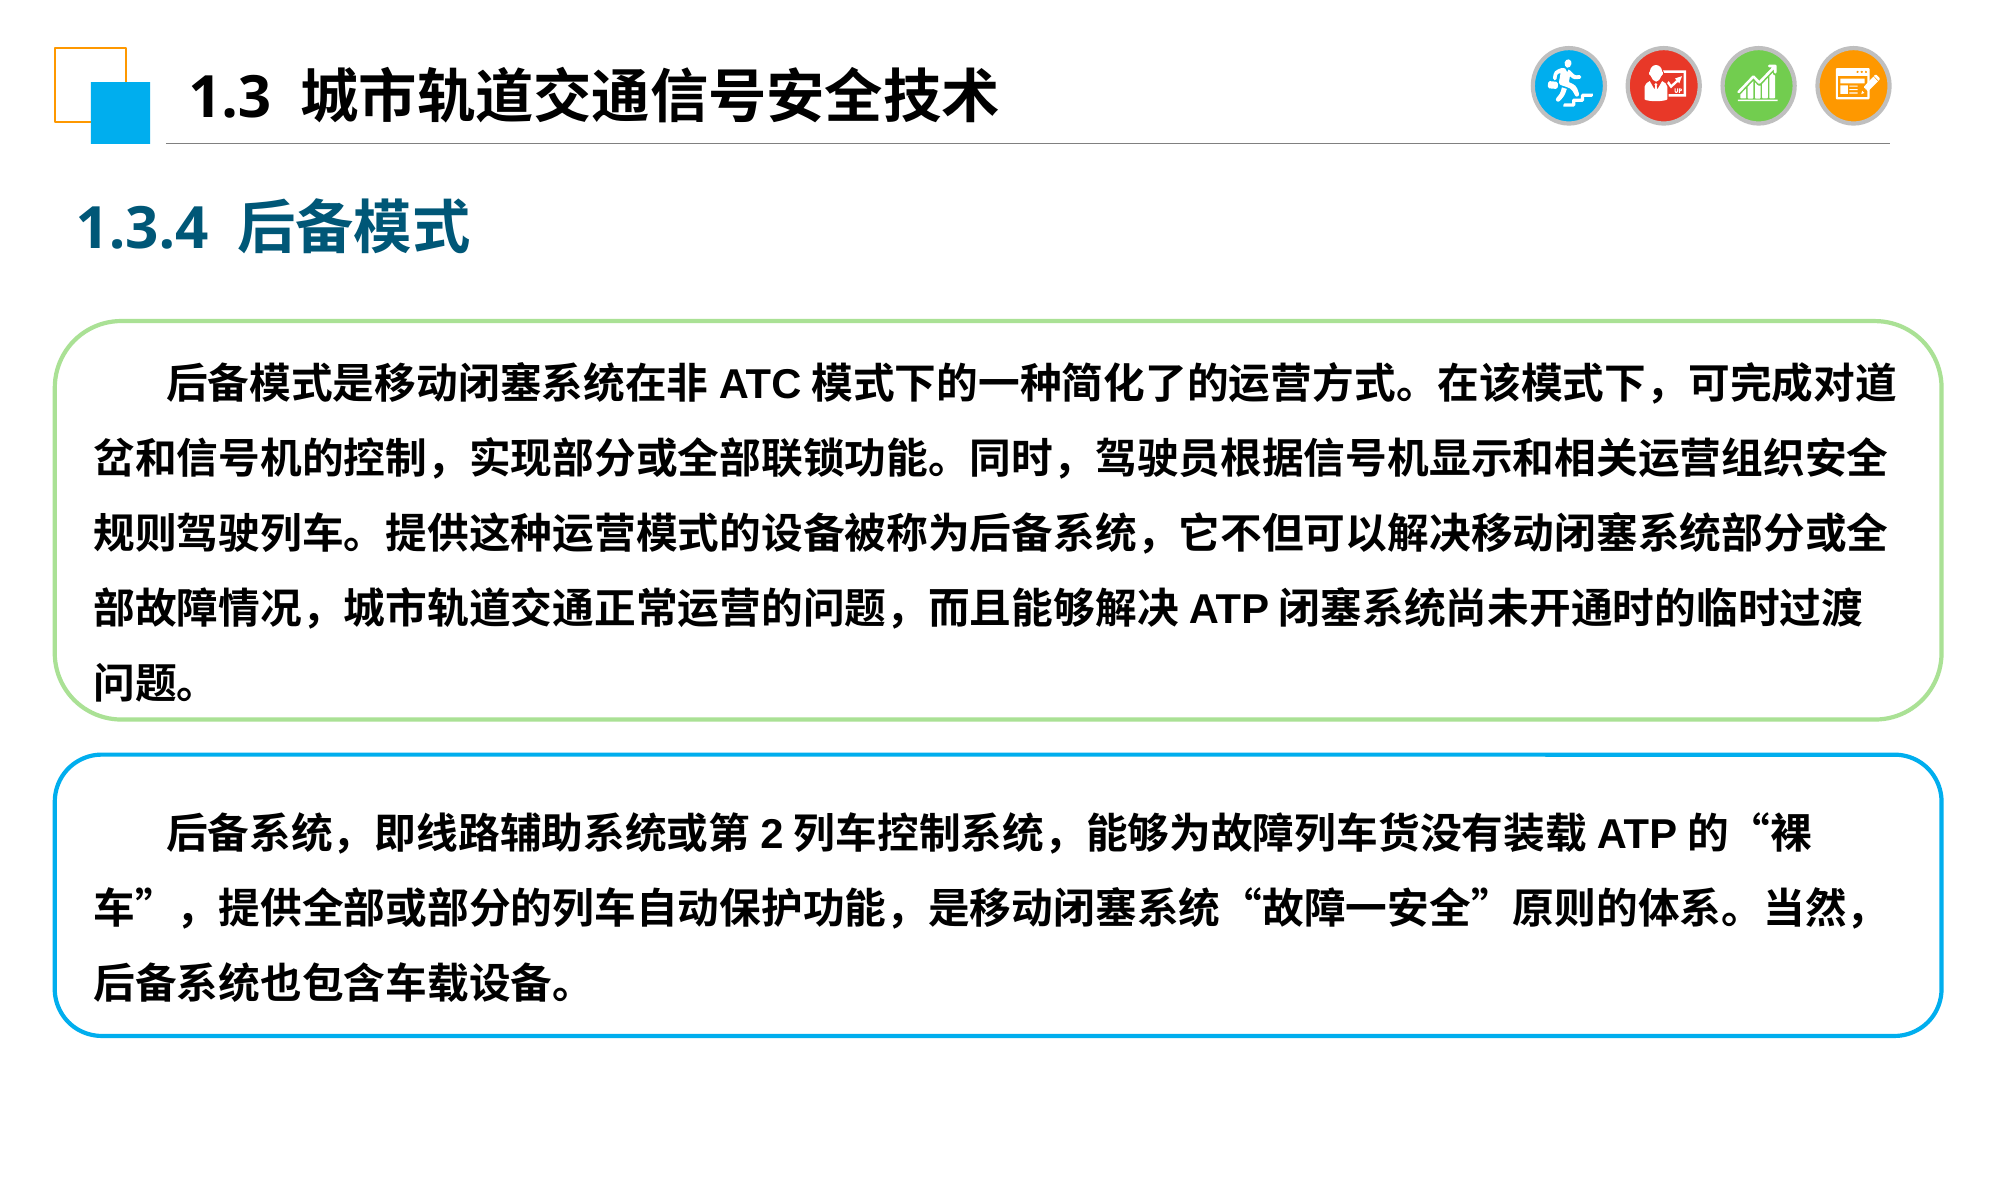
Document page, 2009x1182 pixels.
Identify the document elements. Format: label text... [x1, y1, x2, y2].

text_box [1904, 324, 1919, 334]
text_box 1.3.4 后备模式 [55, 180, 492, 271]
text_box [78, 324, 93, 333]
text_box 后备模式是移动闭塞系统在非ATC模式下的一种简化了的运营方式。在该模式下，可完成对道岔和信号机的控制，实现部分或全部联锁功能。同时，驾驶员根据信号机显示和相关运营组织安全规则驾驶列车。提供这种运营模式的设备被称为后备系统，它不但可以解决移动闭塞系统部分或全部故障情况，城市轨道交通正常运营的问题，而且能够解决ATP闭塞系统尚未开通时的临时过渡问题。 后备系统，即线路辅助系统或第2列车控制系统，能够为故障列车货没有装载ATP的“裸车”，提供全部或部分的列车自动保护功能，是移动闭塞系统“故障一安全”原则的体系。当然，后备系统也包含车载设备。 [78, 707, 1919, 758]
text_box 1.3 城市轨道交通信号安全技术 [173, 51, 1015, 137]
text_box [52, 318, 1944, 722]
text_box [52, 752, 1944, 1039]
